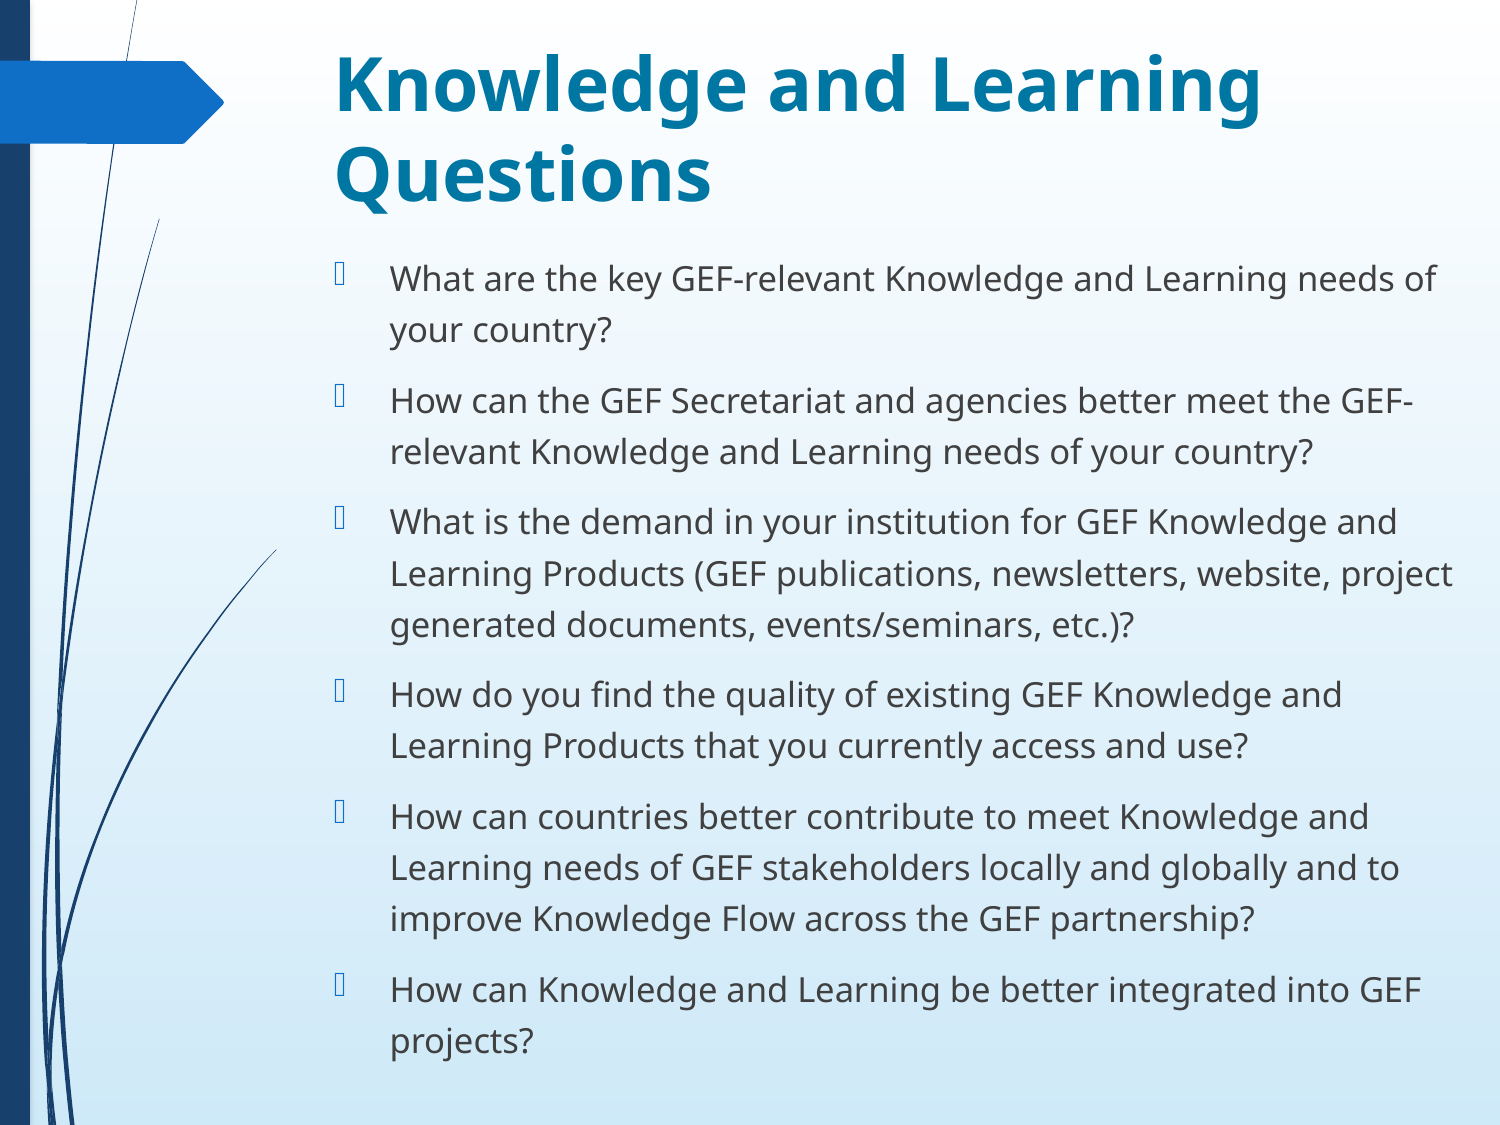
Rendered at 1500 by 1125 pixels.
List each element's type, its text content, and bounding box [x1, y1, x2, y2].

title Knowledge and Learning Questions [318, 29, 1400, 239]
list What are the key GEF-relevant Knowledge and Learning needs of your country? How can the GEF Secretariat and agencies better meet the GEF-relevant Knowledge and Learning needs of your country? What is the demand in your institution for GEF Knowledge and Learning Products (GEF publications, newsletters, website, project generated documents, events/seminars, etc.)? How do you find the quality of existing GEF Knowledge and Learning Products that you currently access and use? How can countries better contribute to meet Knowledge and Learning needs of GEF stakeholders locally and globally and to improve Knowledge Flow across the GEF partnership? How can Knowledge and Learning be better integrated into GEF projects? [318, 239, 1474, 1083]
